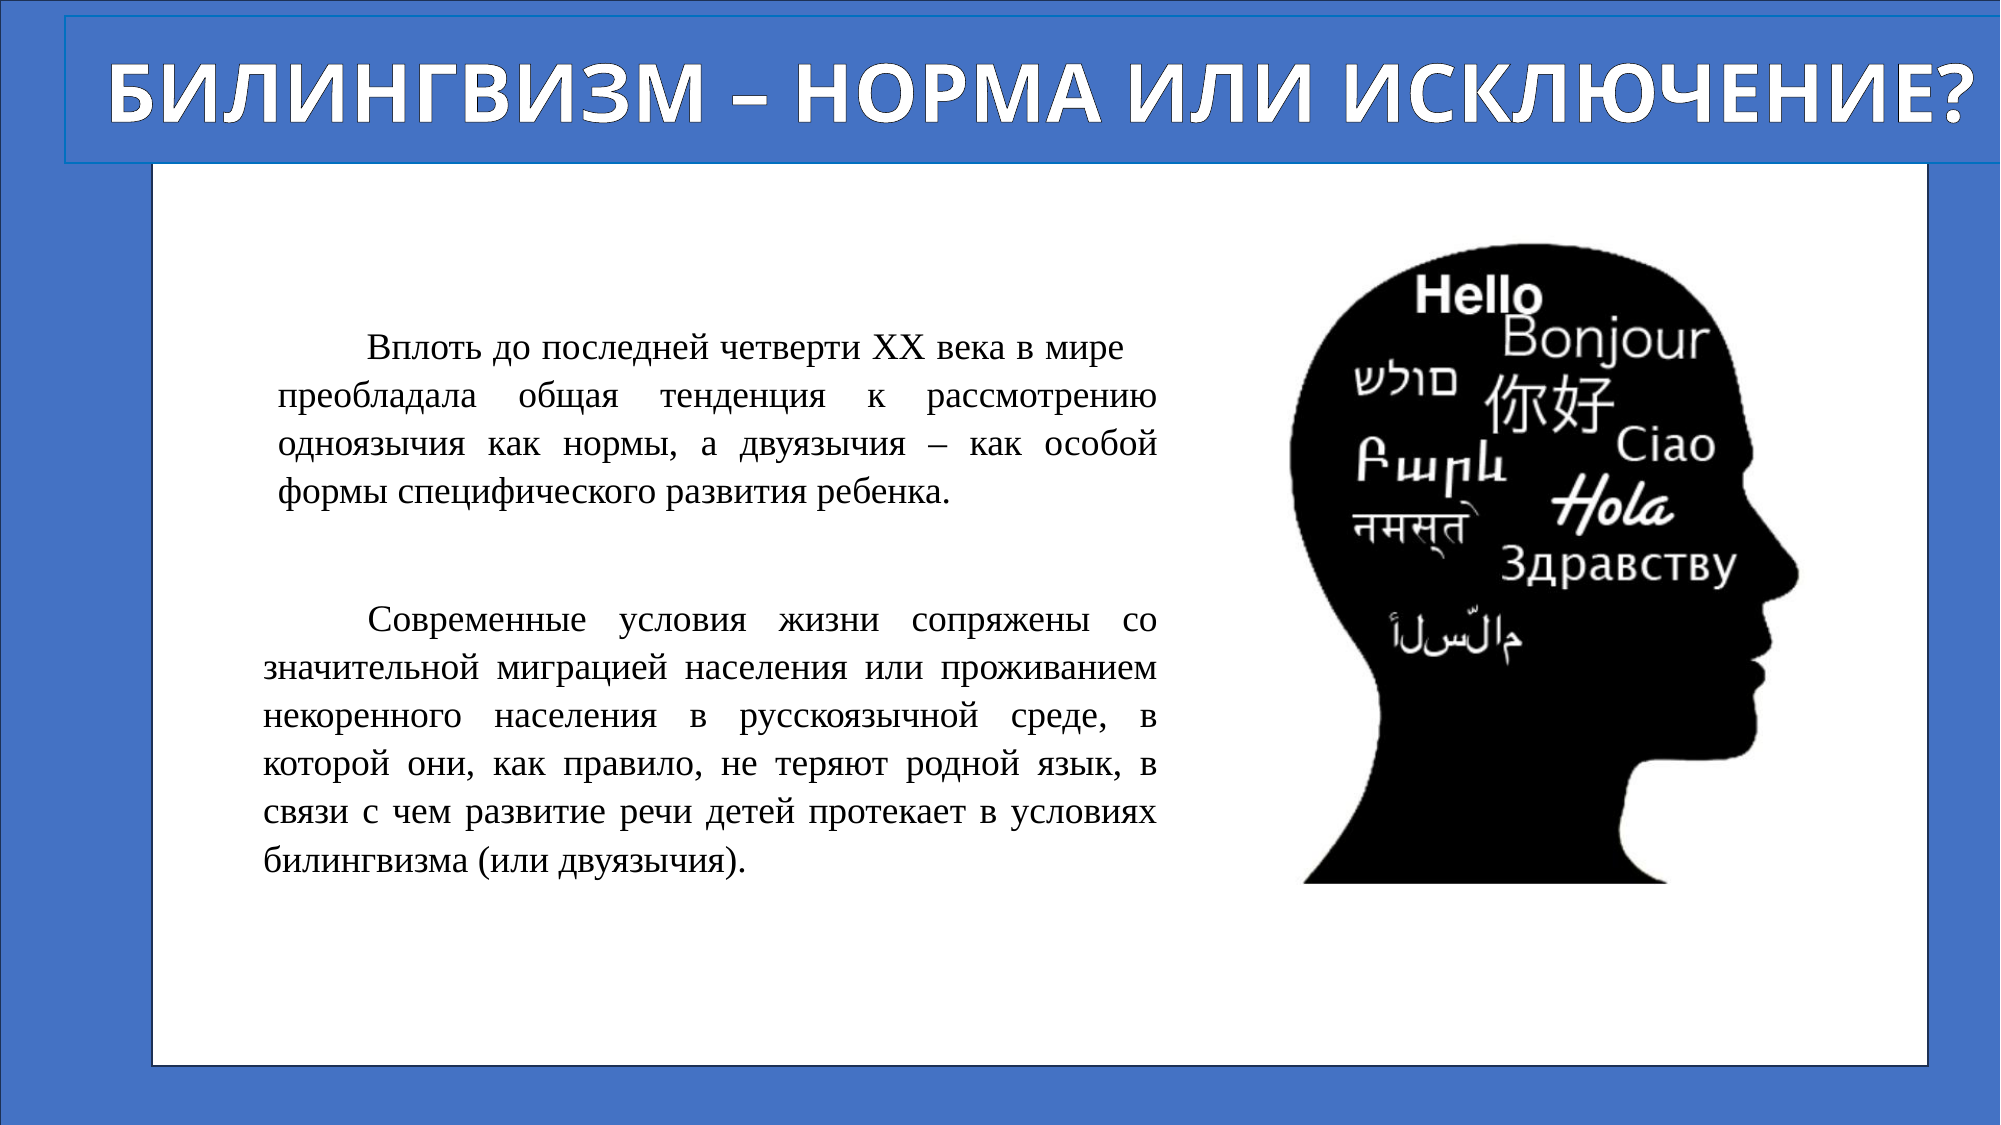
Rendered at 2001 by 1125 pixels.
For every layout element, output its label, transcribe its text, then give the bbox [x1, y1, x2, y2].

text_box БИЛИНГВИЗМ – НОРМА ИЛИ ИСКЛЮЧЕНИЕ? [64, 15, 2000, 164]
text_box [1133, 164, 1890, 965]
text_box Современные условия жизни сопряжены со значительной миграцией населения или проживанием некоренного населения в русскоязычной среде, в которой они, как правило, не теряют родной язык, в связи с чем развитие речи детей протекает в условиях билингвизма (или двуязычия). [173, 583, 1174, 888]
text_box [0, 0, 2000, 1125]
text_box Вплоть до последней четверти ХХ века в мире преобладала общая тенденция к рассмотрению одноязычия как нормы, а двуязычия – как особой формы специфического развития ребенка. [225, 311, 1174, 519]
